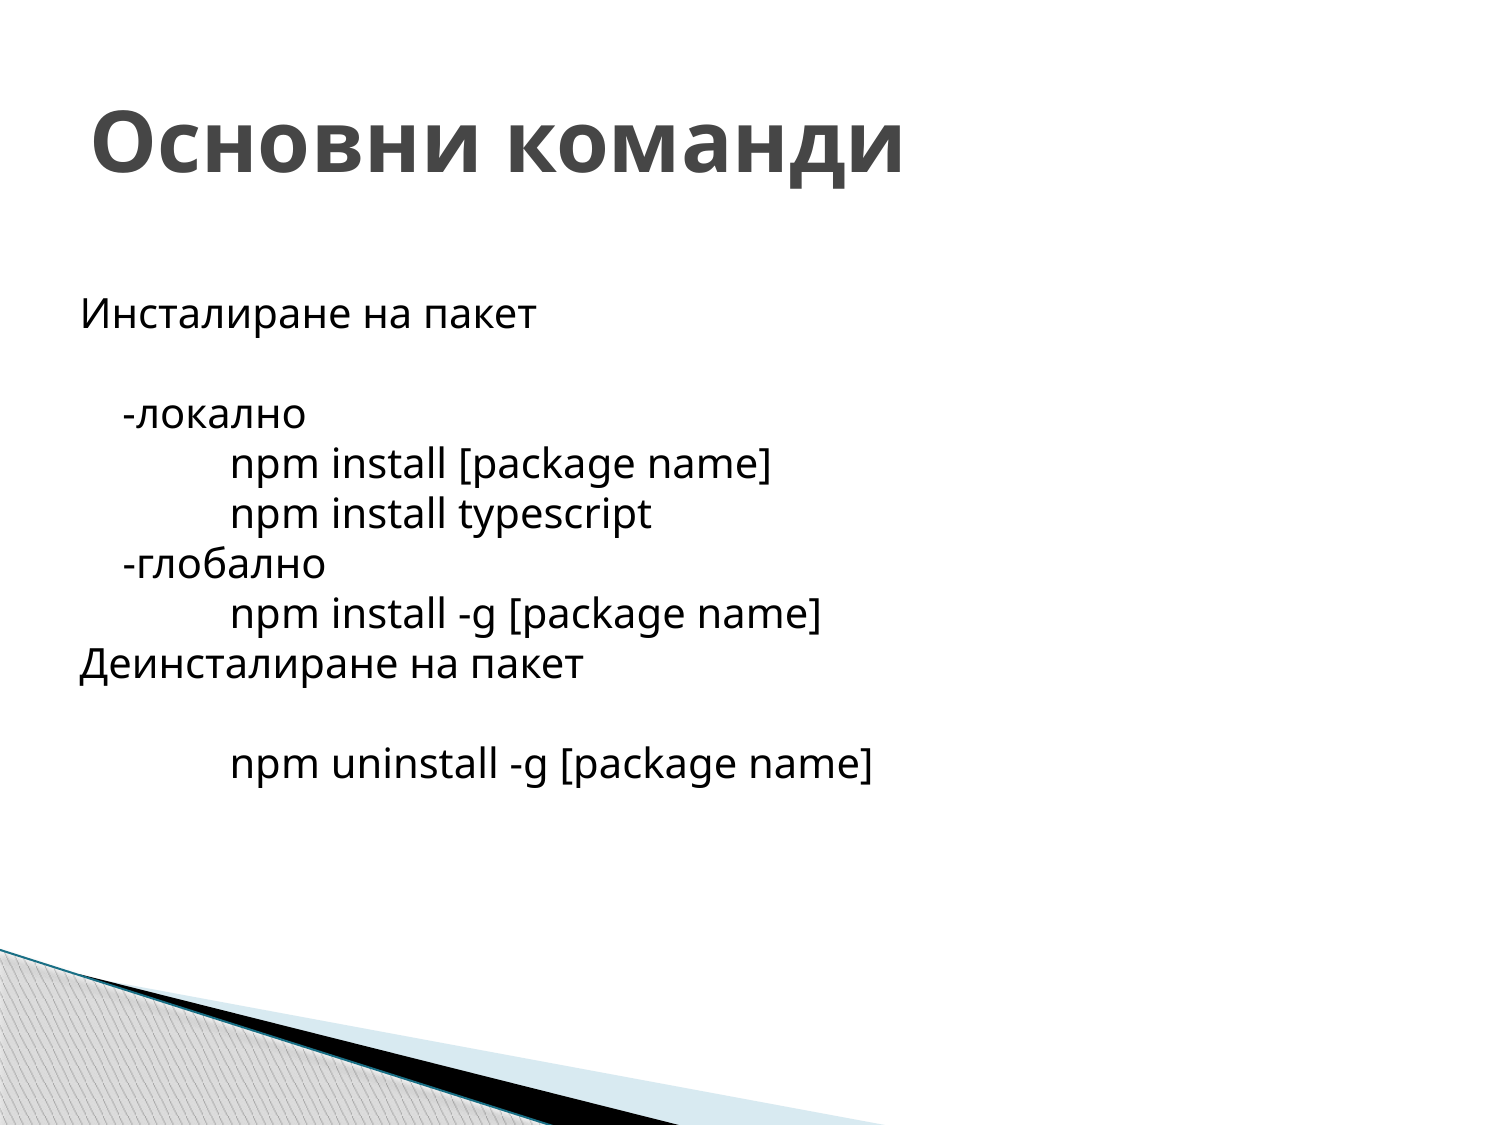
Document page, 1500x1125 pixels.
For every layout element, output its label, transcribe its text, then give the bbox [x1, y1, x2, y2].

title Основни команди [75, 45, 1425, 233]
text_box Инсталиране на пакет -локално npm install [package name] npm install typescript -глобално npm install -g [package name] Деинсталиране на пакет npm uninstall -g [package name] [64, 278, 1474, 844]
